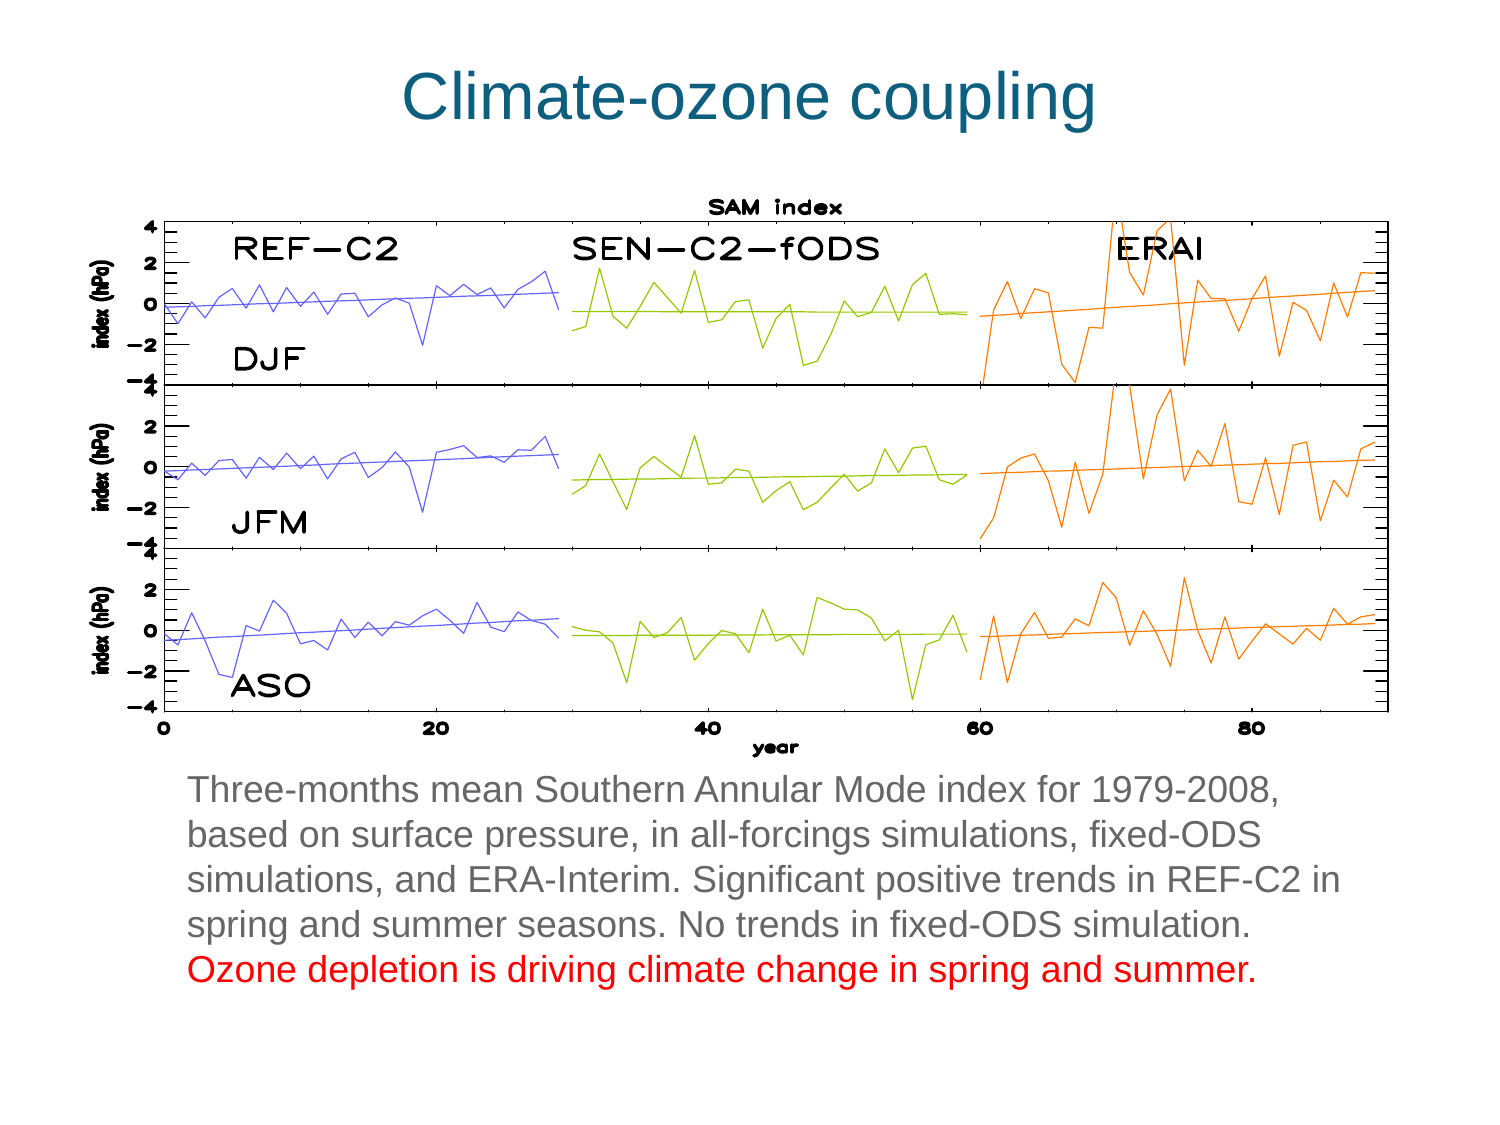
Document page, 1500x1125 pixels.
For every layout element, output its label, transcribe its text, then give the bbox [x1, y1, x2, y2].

text_box Climate-ozone coupling [74, 45, 1425, 233]
text_box Three-months mean Southern Annular Mode index for 1979-2008, based on surface pressure, in all-forcings simulations, fixed-ODS simulations, and ERA-Interim. Significant positive trends in REF-C2 in spring and summer seasons. No trends in fixed-ODS simulation. Ozone depletion is driving climate change in spring and summer. [172, 765, 1390, 998]
picture [88, 196, 1390, 759]
